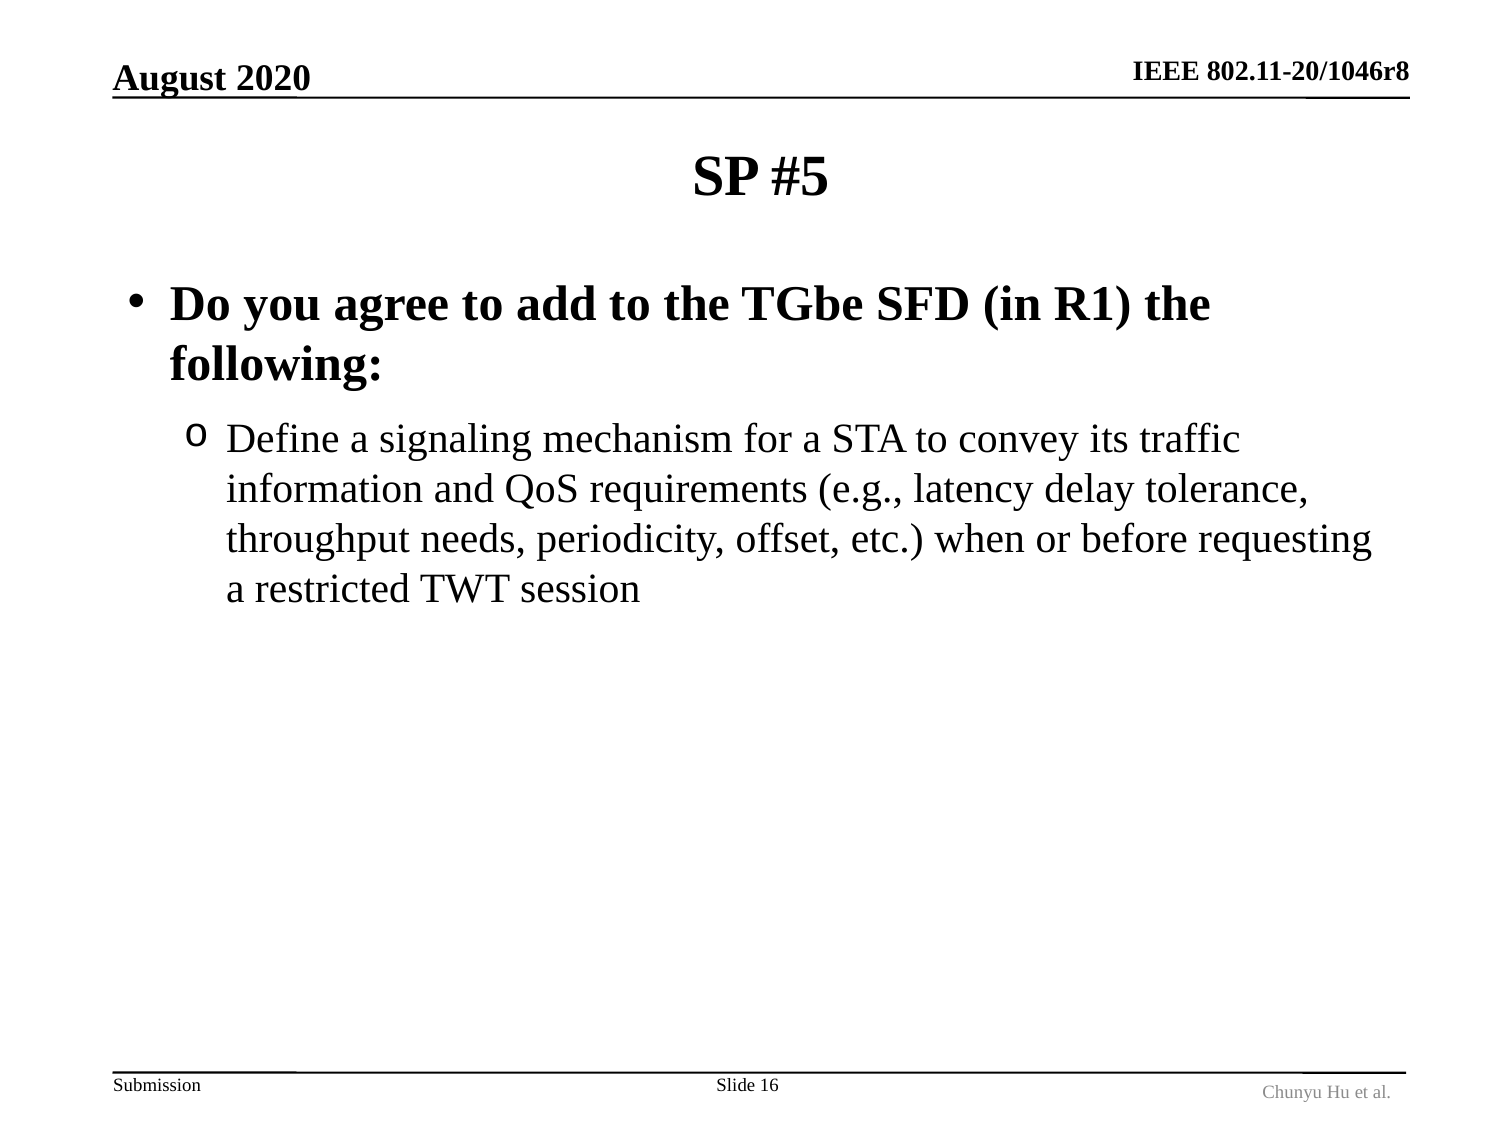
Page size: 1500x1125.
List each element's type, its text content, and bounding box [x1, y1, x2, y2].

title SP #5 [112, 97, 1411, 248]
footer Chunyu Hu et al. [877, 1072, 1407, 1110]
slide_number Slide 16 [702, 1072, 793, 1111]
list Do you agree to add to the TGbe SFD (in R1) the following: Define a signaling mechanism for a STA to convey its traffic information and QoS requirements (e.g., latency delay tolerance, throughput needs, periodicity, offset, etc.) when or before requesting a restricted TWT session [112, 262, 1411, 1073]
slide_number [112, 52, 563, 90]
